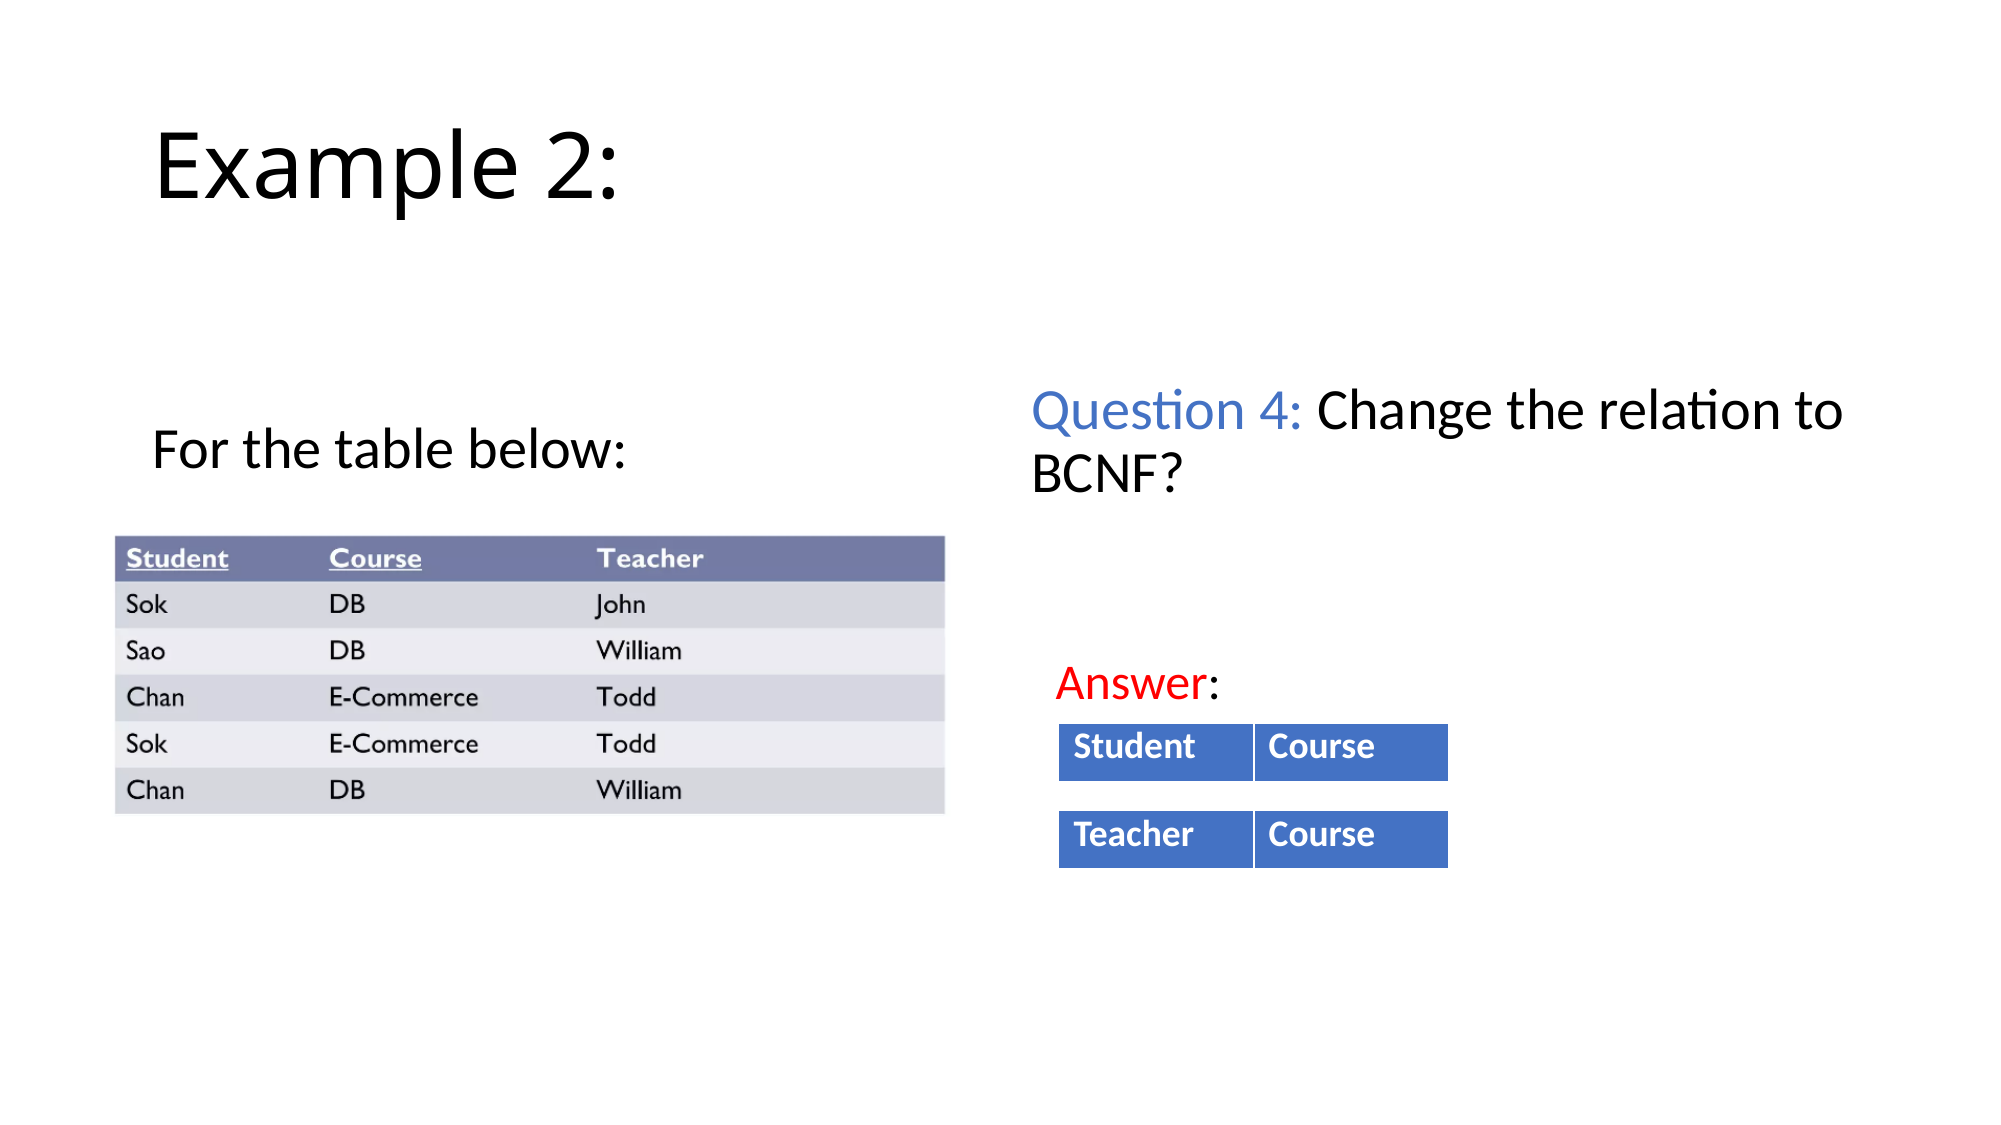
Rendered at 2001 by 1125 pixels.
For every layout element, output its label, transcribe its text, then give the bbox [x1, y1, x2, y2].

picture [109, 530, 960, 817]
table_header Teacher [1059, 811, 1253, 868]
table_header Student [1059, 724, 1253, 781]
list For the table below: [137, 410, 984, 1016]
list Question 4: Change the relation to BCNF? [1016, 371, 1867, 650]
table_header Course [1255, 811, 1448, 868]
table_header Course [1255, 724, 1448, 781]
text_box Answer: [1040, 649, 1891, 928]
title Example 2: [137, 59, 1863, 278]
